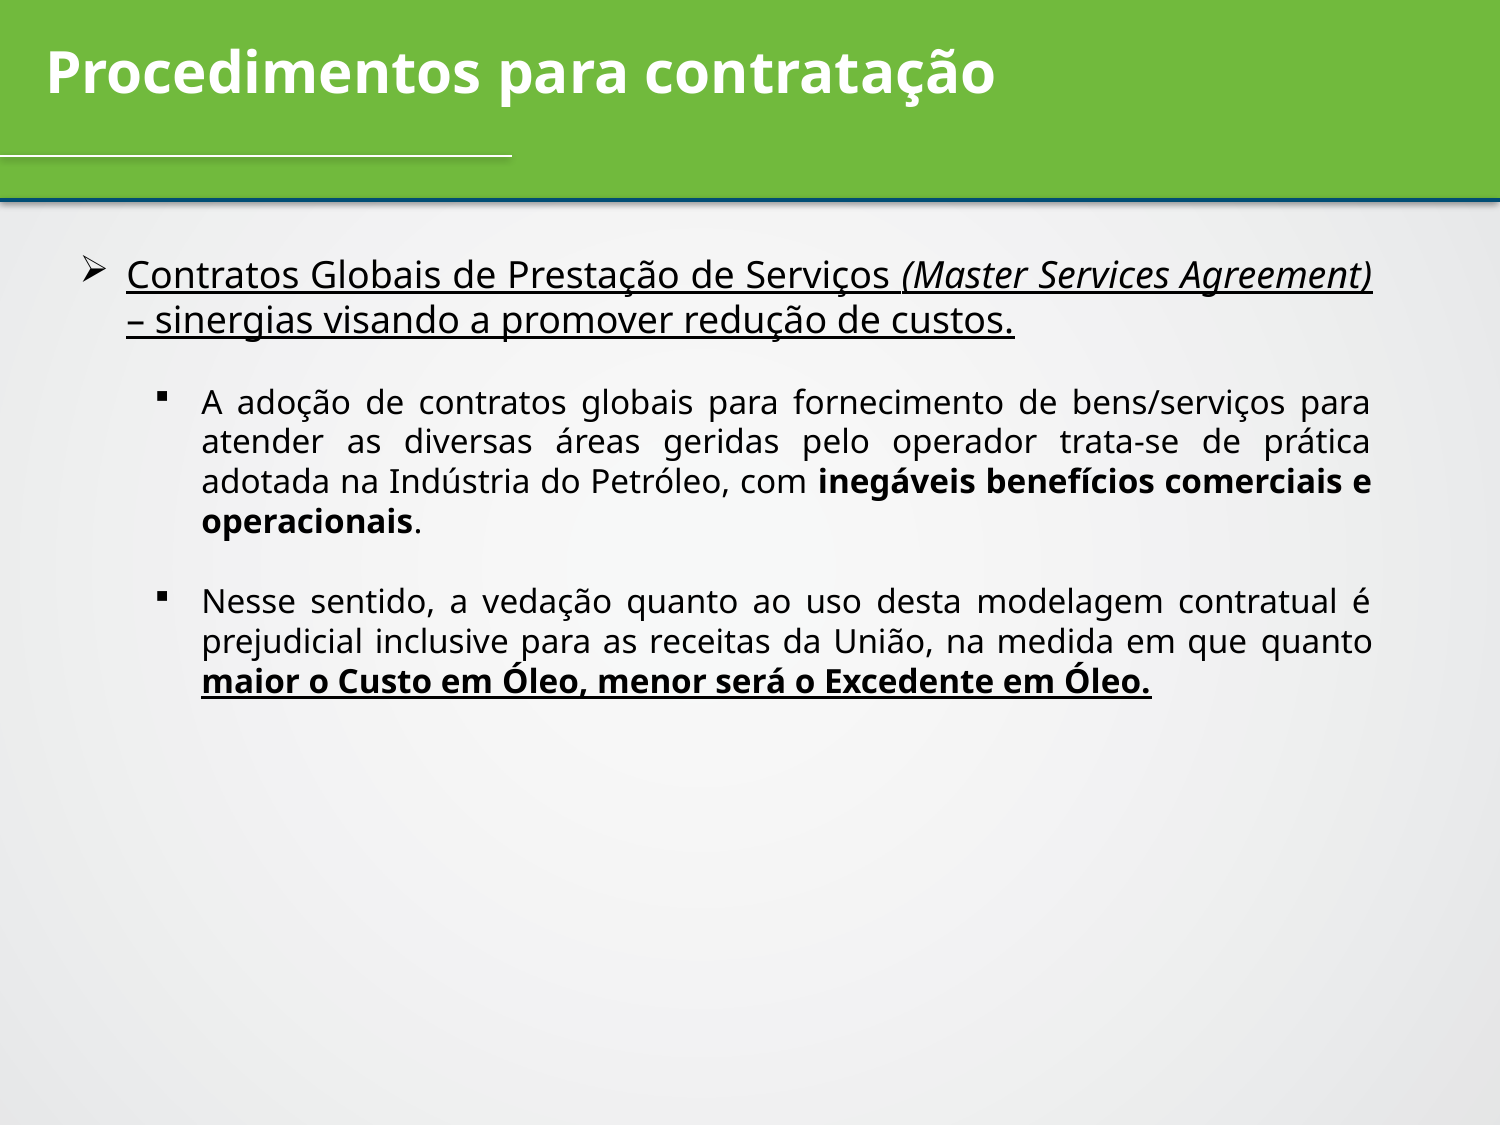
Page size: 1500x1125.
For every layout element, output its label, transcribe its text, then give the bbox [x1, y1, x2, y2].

text_box [0, 0, 1500, 198]
text_box Contratos Globais de Prestação de Serviços (Master Services Agreement) – sinergias visando a promover redução de custos. A adoção de contratos globais para fornecimento de bens/serviços para atender as diversas áreas geridas pelo operador trata-se de prática adotada na Indústria do Petróleo, com inegáveis benefícios comerciais e operacionais. Nesse sentido, a vedação quanto ao uso desta modelagem contratual é prejudicial inclusive para as receitas da União, na medida em que quanto maior o Custo em Óleo, menor será o Excedente em Óleo. [64, 243, 1388, 708]
text_box Procedimentos para contratação [24, 24, 1488, 115]
picture [0, 203, 1500, 1125]
